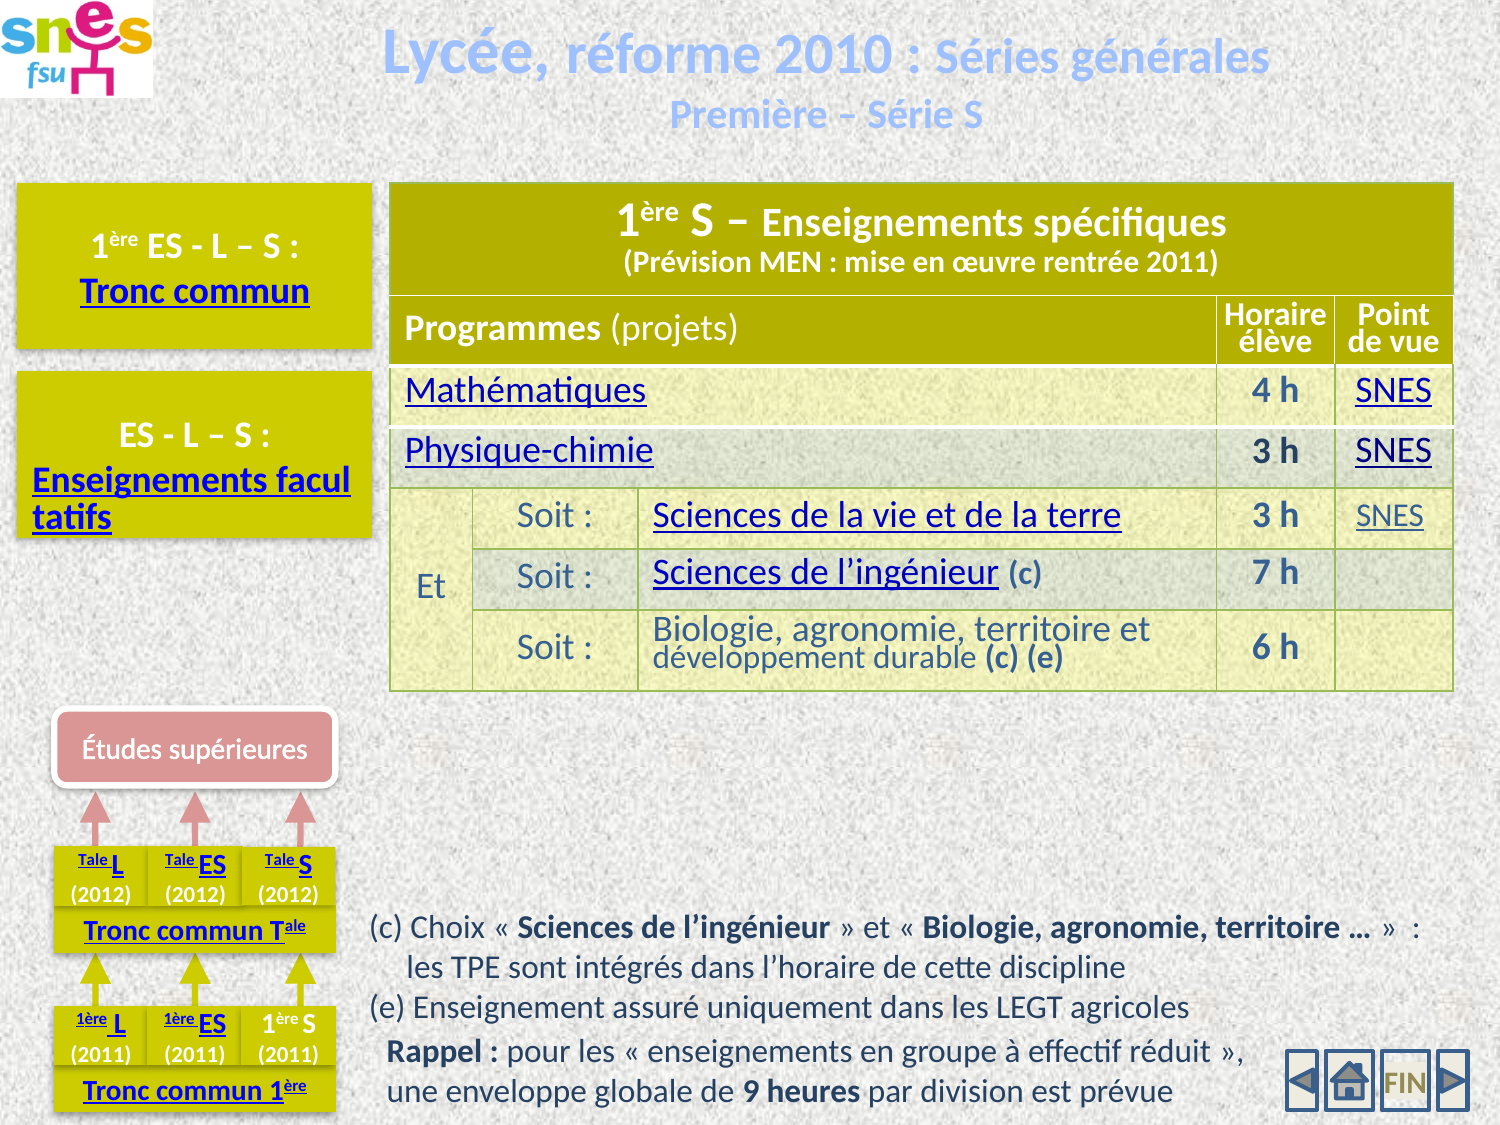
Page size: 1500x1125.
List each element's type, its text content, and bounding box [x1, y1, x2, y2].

picture [0, 0, 1500, 1125]
text_box Rappel : pour les « enseignements en groupe à effectif réduit », une enveloppe globale de 9 heures par division est prévue [371, 1033, 1282, 1117]
text_box Lycée, réforme 2010 : Séries générales Première – Série S [153, 0, 1500, 145]
table_cell Biologie, agronomie, territoire et développement durable (c) (e) [639, 611, 1216, 690]
text_box 1ère ES - L – S : Tronc commun [17, 183, 372, 349]
table_cell Soit : [473, 550, 637, 609]
table_cell Point de vue [1335, 296, 1453, 364]
table_cell Sciences de l’ingénieur (c) [639, 550, 1216, 609]
table_header 1ère S – Enseignements spécifiques (Prévision MEN : mise en œuvre rentrée 2011) [391, 184, 1452, 295]
table_cell Soit : [473, 489, 637, 548]
table_cell Sciences de la vie et de la terre [639, 489, 1216, 548]
table_cell Horaire élève [1217, 296, 1334, 364]
table_cell Programmes (projets) [391, 296, 1216, 364]
table_cell 6 h [1217, 611, 1334, 690]
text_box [54, 791, 336, 1113]
table_cell Et [391, 489, 472, 690]
table_cell Soit : [473, 611, 637, 690]
table_cell Mathématiques [391, 368, 1216, 425]
text_box ES - L – S : Enseignements facultatifs [17, 371, 372, 538]
table_cell SNES [1336, 368, 1452, 425]
table_cell SNES [1336, 429, 1452, 487]
text_box Études supérieures [51, 705, 339, 789]
table_cell [1336, 611, 1452, 690]
table_cell SNES [1336, 489, 1452, 548]
table_cell 3 h [1217, 489, 1334, 548]
table_cell 4 h [1217, 368, 1334, 425]
table_cell [1336, 550, 1452, 609]
text_box (c) Choix « Sciences de l’ingénieur » et « Biologie, agronomie, territoire … » : les TPE sont intégrés dans l’horaire de cette discipline (e) Enseignement assuré uniquement dans les LEGT agricoles [354, 897, 1453, 1033]
table_cell 7 h [1217, 550, 1334, 609]
table_cell 3 h [1217, 429, 1334, 487]
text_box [1287, 1050, 1468, 1111]
table_cell Physique-chimie [391, 429, 1216, 487]
